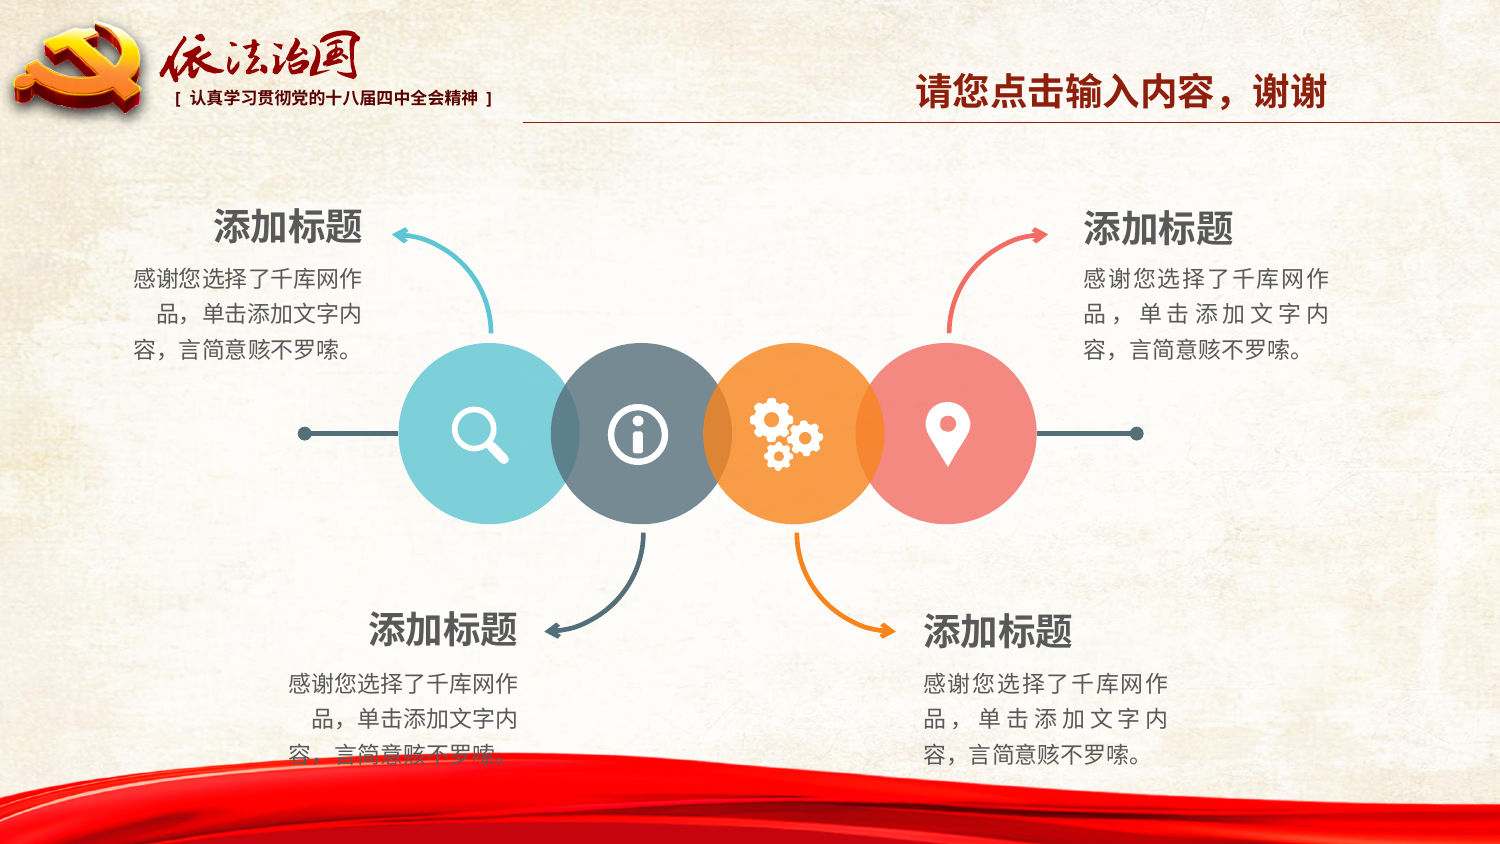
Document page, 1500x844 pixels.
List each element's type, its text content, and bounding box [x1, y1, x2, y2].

text_box [925, 402, 971, 467]
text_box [607, 403, 669, 466]
text_box [396, 340, 565, 527]
text_box 感谢您选择了千库网作品，单击添加文字内容，言简意赅不罗嗦。 [102, 248, 378, 371]
text_box 添加标题 [908, 591, 1184, 653]
text_box 请您点击输入内容，谢谢 [812, 60, 1431, 121]
text_box [451, 406, 509, 465]
text_box 感谢您选择了千库网作品，单击添加文字内容，言简意赅不罗嗦。 [908, 653, 1184, 776]
text_box [548, 340, 718, 527]
text_box 感谢您选择了千库网作品，单击添加文字内容，言简意赅不罗嗦。 [257, 653, 534, 776]
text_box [749, 397, 824, 472]
text_box [870, 340, 1039, 527]
text_box [544, 532, 645, 638]
text_box 添加标题 [1068, 188, 1345, 248]
text_box [948, 228, 1049, 334]
text_box [796, 532, 896, 638]
text_box [391, 228, 492, 334]
text_box 添加标题 [257, 589, 534, 653]
text_box [701, 340, 887, 527]
picture [0, 0, 1500, 844]
text_box 感谢您选择了千库网作品，单击添加文字内容，言简意赅不罗嗦。 [1068, 248, 1345, 371]
text_box 添加标题 [102, 186, 378, 248]
